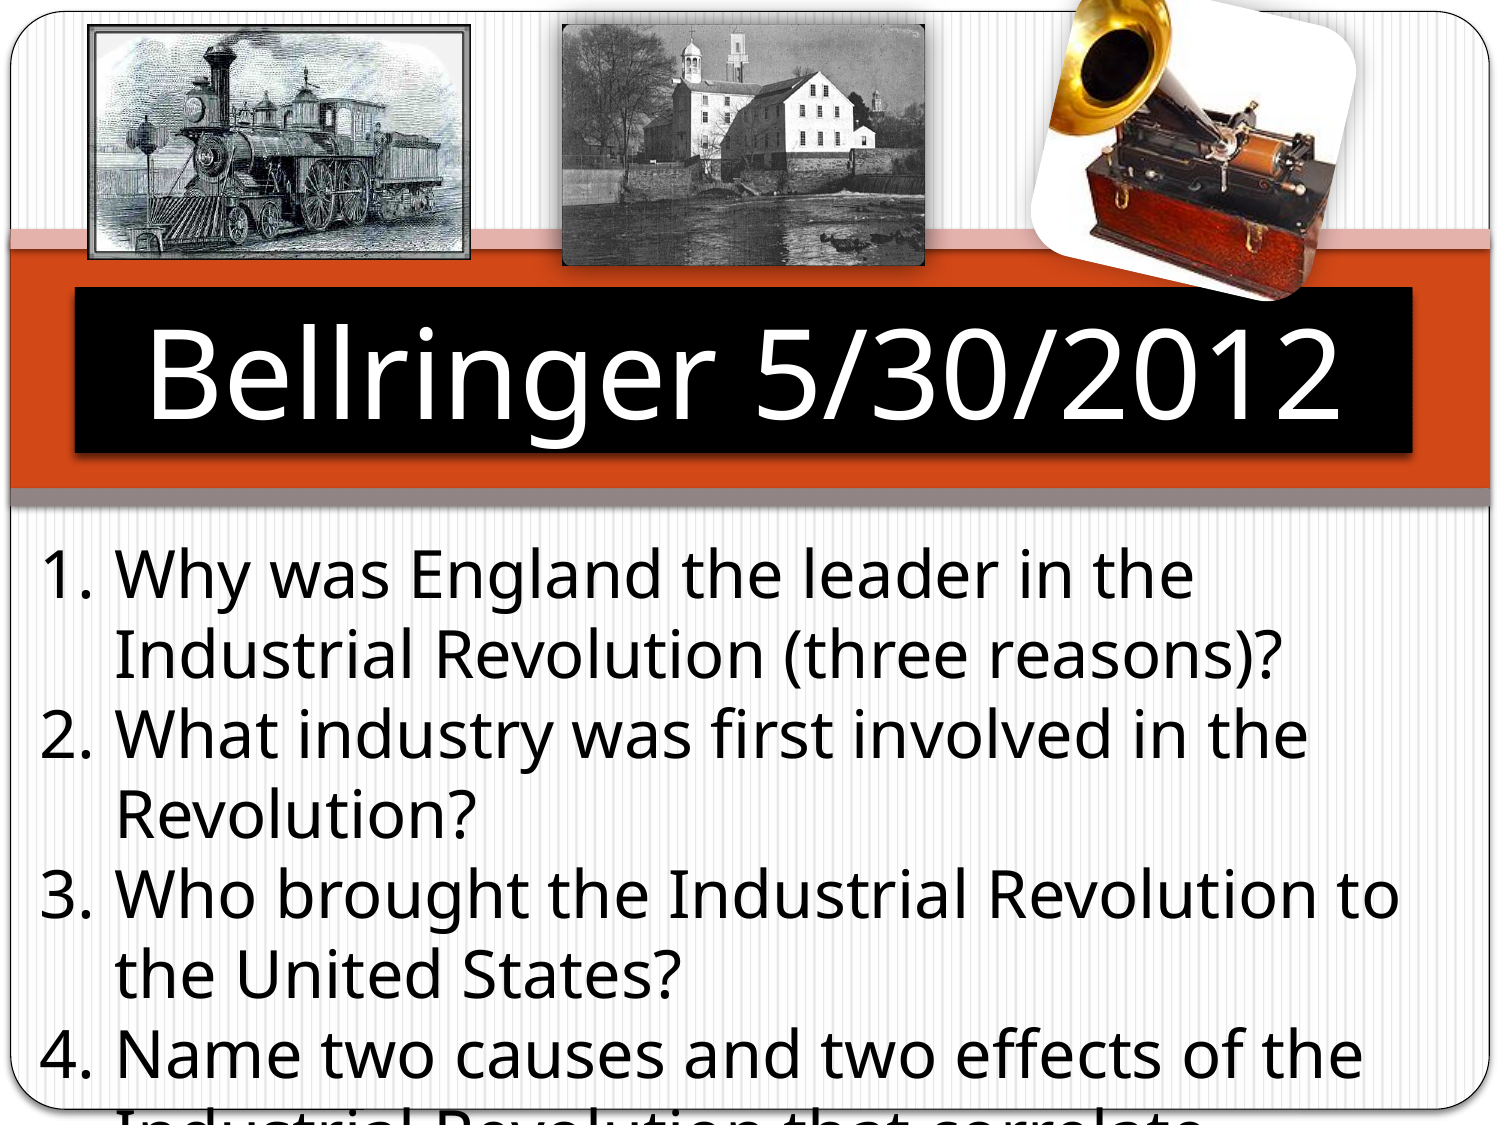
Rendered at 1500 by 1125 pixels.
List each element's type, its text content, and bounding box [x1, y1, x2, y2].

text_box Bellringer 5/30/2012 [74, 287, 1413, 453]
text_box Why was England the leader in the Industrial Revolution (three reasons)? What industry was first involved in the Revolution? Who brought the Industrial Revolution to the United States? Name two causes and two effects of the Industrial Revolution that correlate. [24, 524, 1475, 1125]
picture [562, 24, 926, 267]
picture [1030, 0, 1357, 302]
picture [87, 24, 471, 260]
